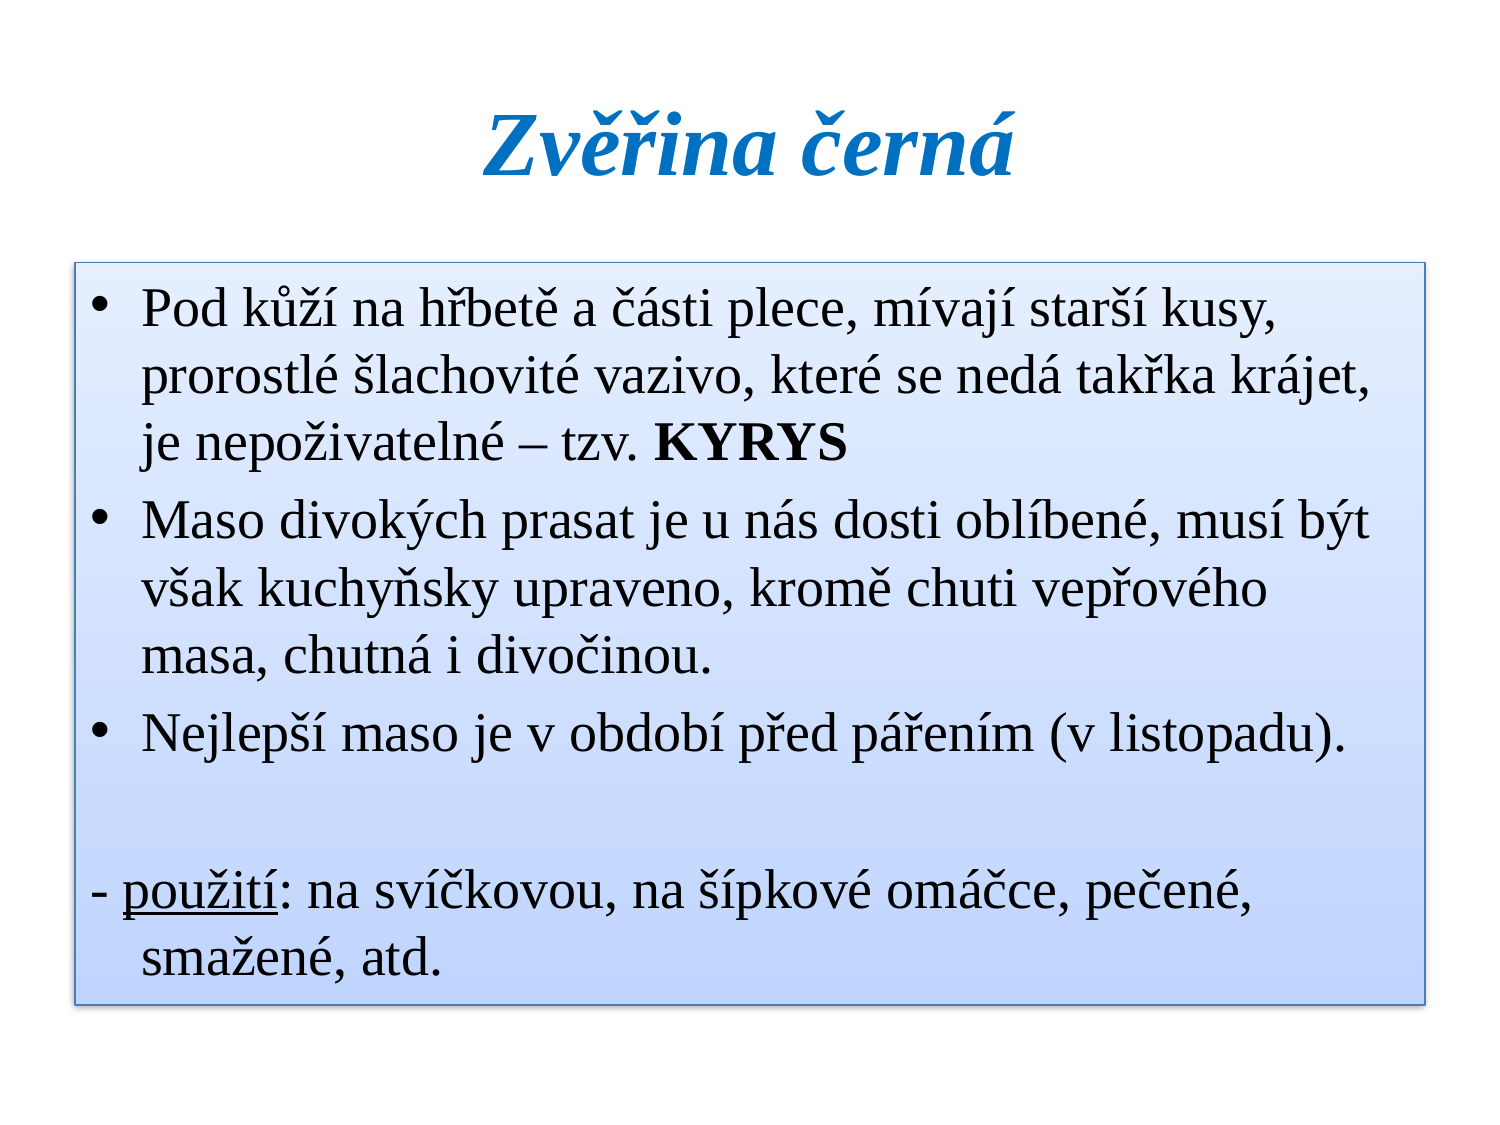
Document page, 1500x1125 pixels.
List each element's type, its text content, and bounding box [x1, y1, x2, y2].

title Zvěřina černá [75, 45, 1425, 233]
list Pod kůží na hřbetě a části plece, mívají starší kusy, prorostlé šlachovité vazivo, které se nedá takřka krájet, je nepoživatelné – tzv. KYRYS Maso divokých prasat je u nás dosti oblíbené, musí být však kuchyňsky upraveno, kromě chuti vepřového masa, chutná i divočinou. Nejlepší maso je v období před pářením (v listopadu). - použití: na svíčkovou, na šípkové omáčce, pečené, smažené, atd. [74, 262, 1426, 1006]
